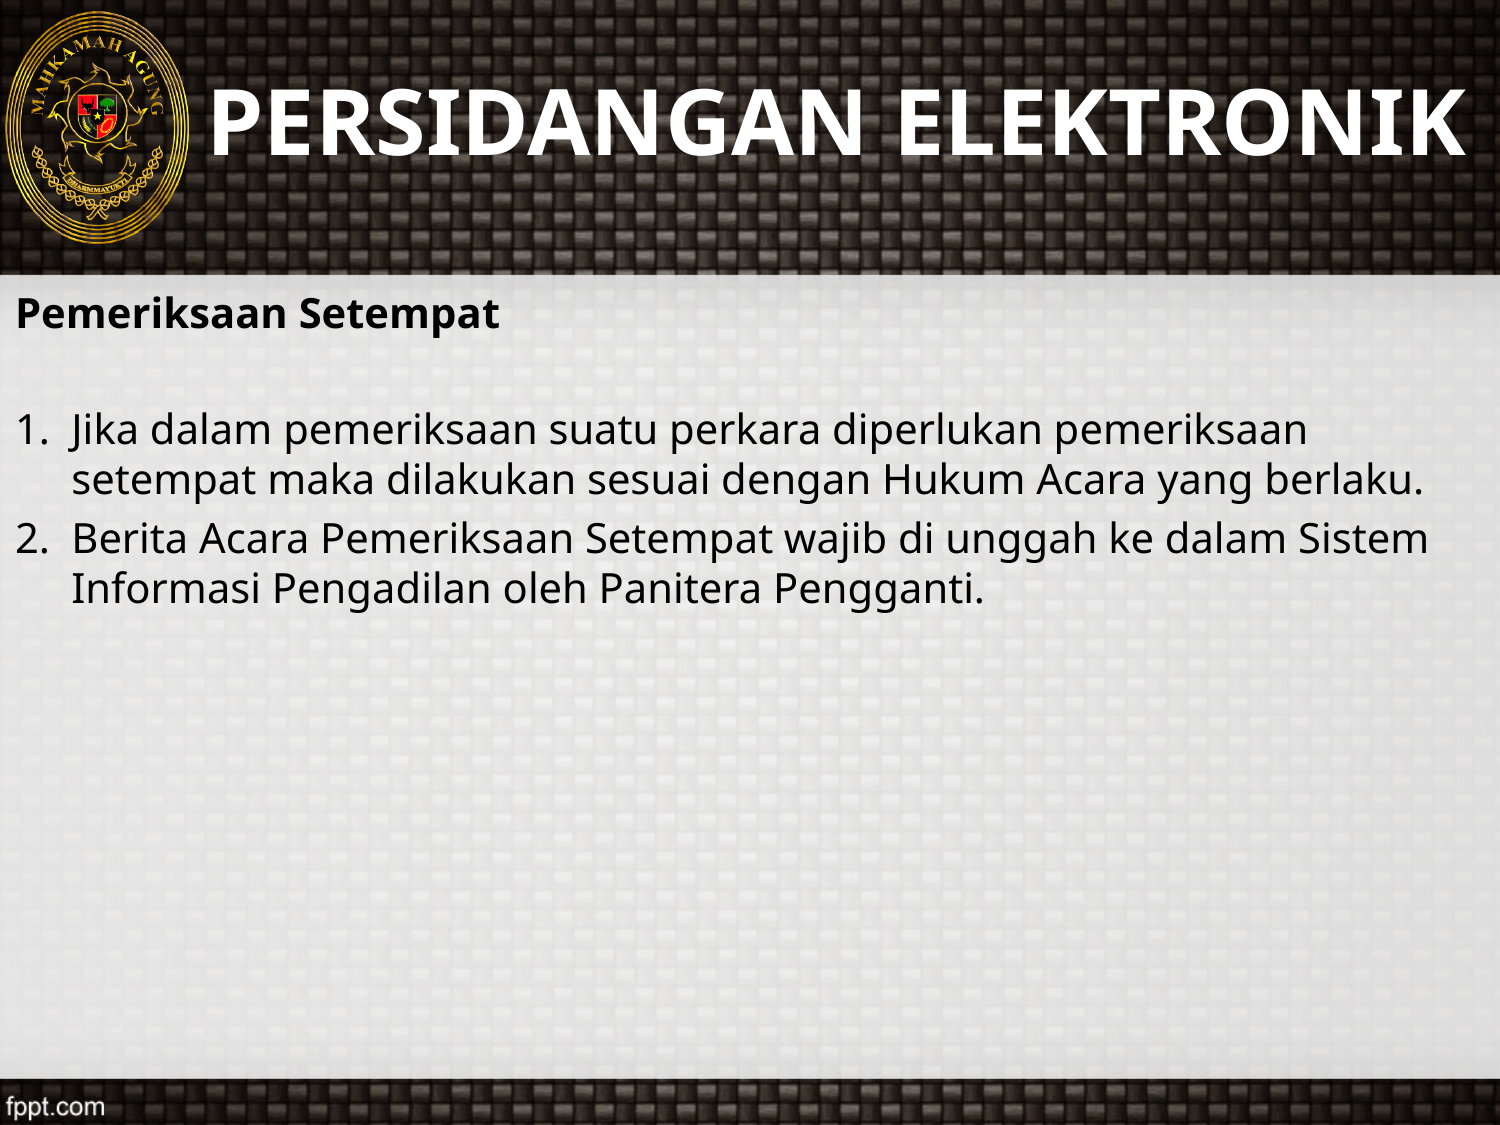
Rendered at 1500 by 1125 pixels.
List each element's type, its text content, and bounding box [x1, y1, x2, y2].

picture [0, 0, 1500, 278]
picture [0, 1071, 1500, 1125]
title PERSIDANGAN ELEKTRONIK [193, 54, 1483, 184]
list Pemeriksaan Setempat Jika dalam pemeriksaan suatu perkara diperlukan pemeriksaan setempat maka dilakukan sesuai dengan Hukum Acara yang berlaku. Berita Acara Pemeriksaan Setempat wajib di unggah ke dalam Sistem Informasi Pengadilan oleh Panitera Pengganti. [0, 278, 1500, 1071]
